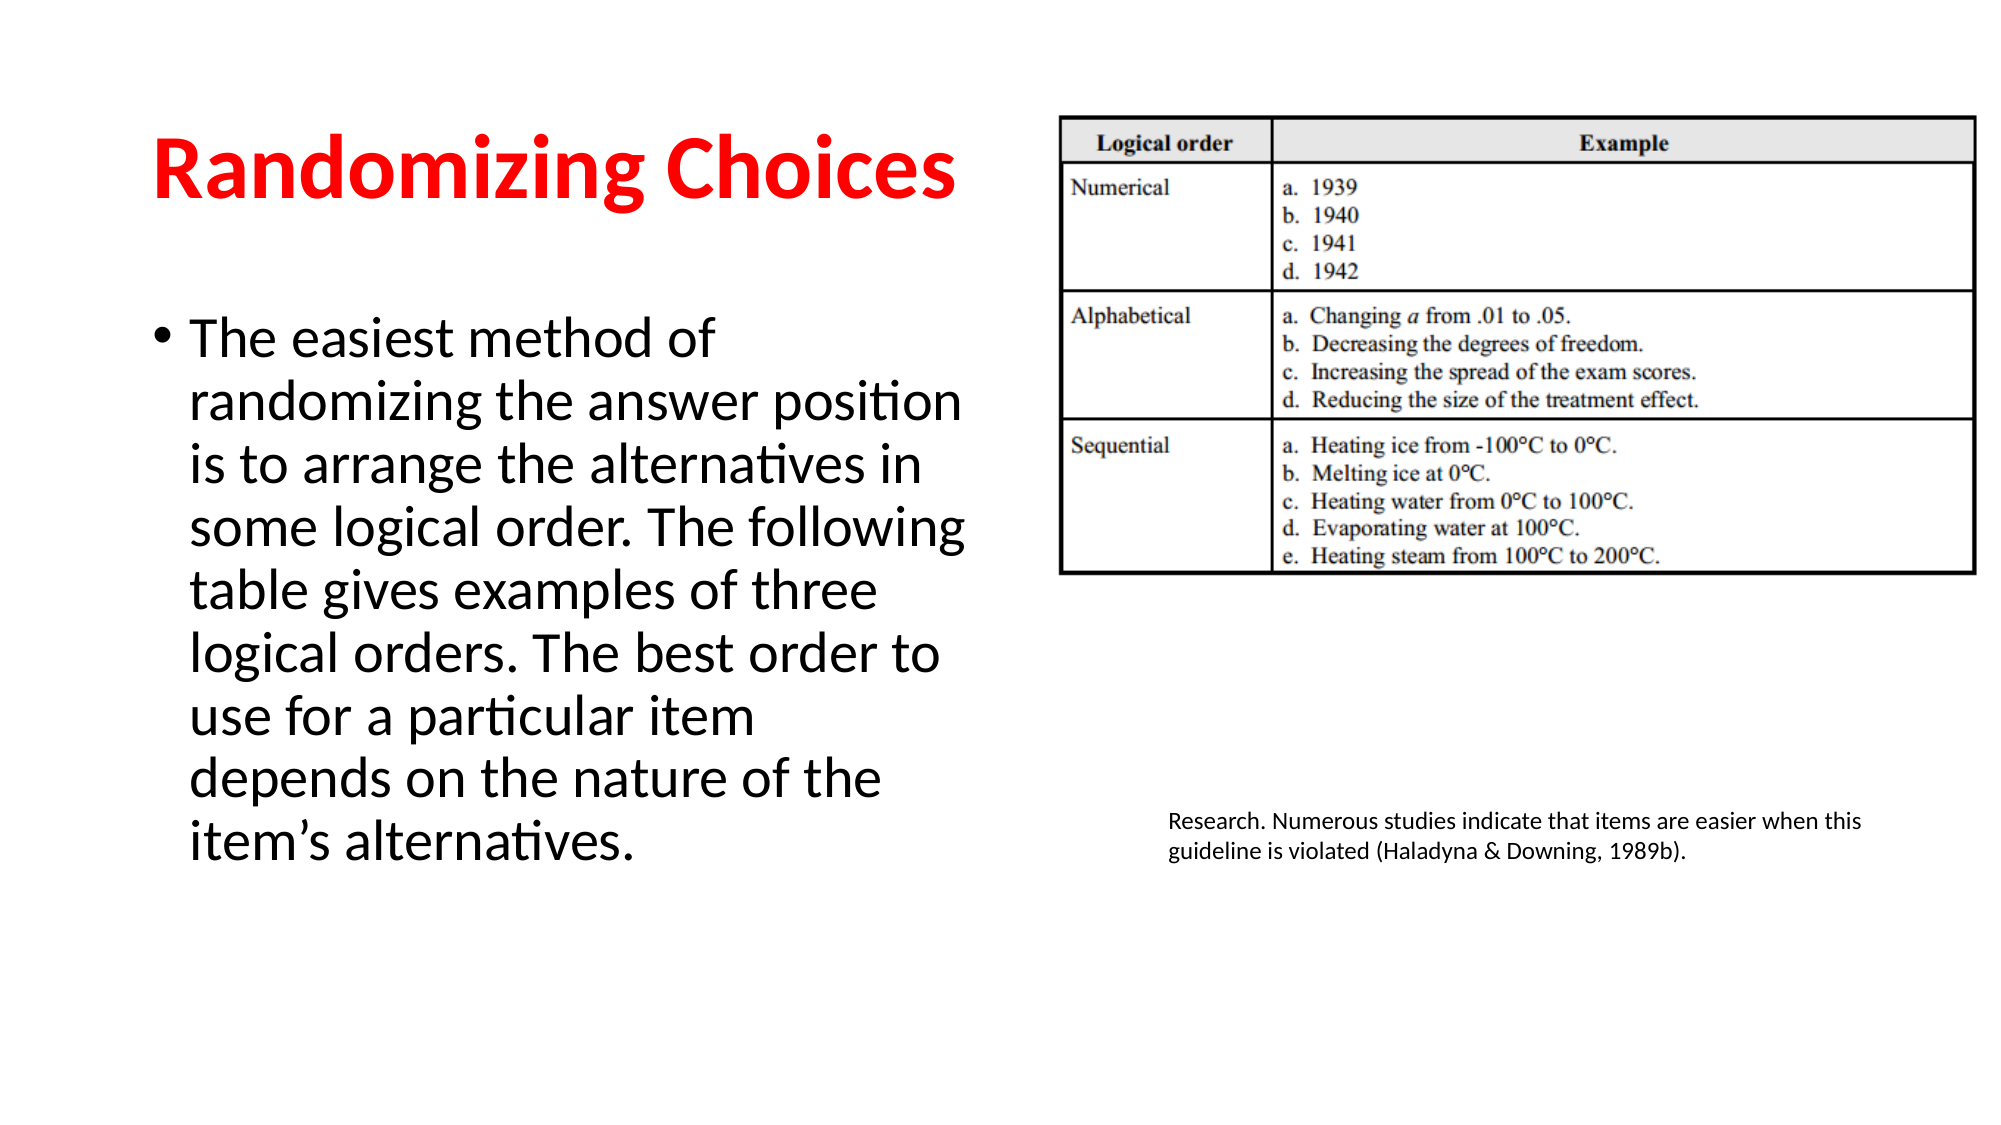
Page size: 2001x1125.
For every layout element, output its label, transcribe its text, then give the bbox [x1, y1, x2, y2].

title Randomizing Choices [137, 59, 1863, 278]
text_box Research. Numerous studies indicate that items are easier when this guideline is violated (Haladyna & Downing, 1989b). [1153, 796, 1883, 873]
list The easiest method of randomizing the answer position is to arrange the alternatives in some logical order. The following table gives examples of three logical orders. The best order to use for a particular item depends on the nature of the item’s alternatives. [137, 299, 988, 1014]
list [1042, 92, 1994, 593]
